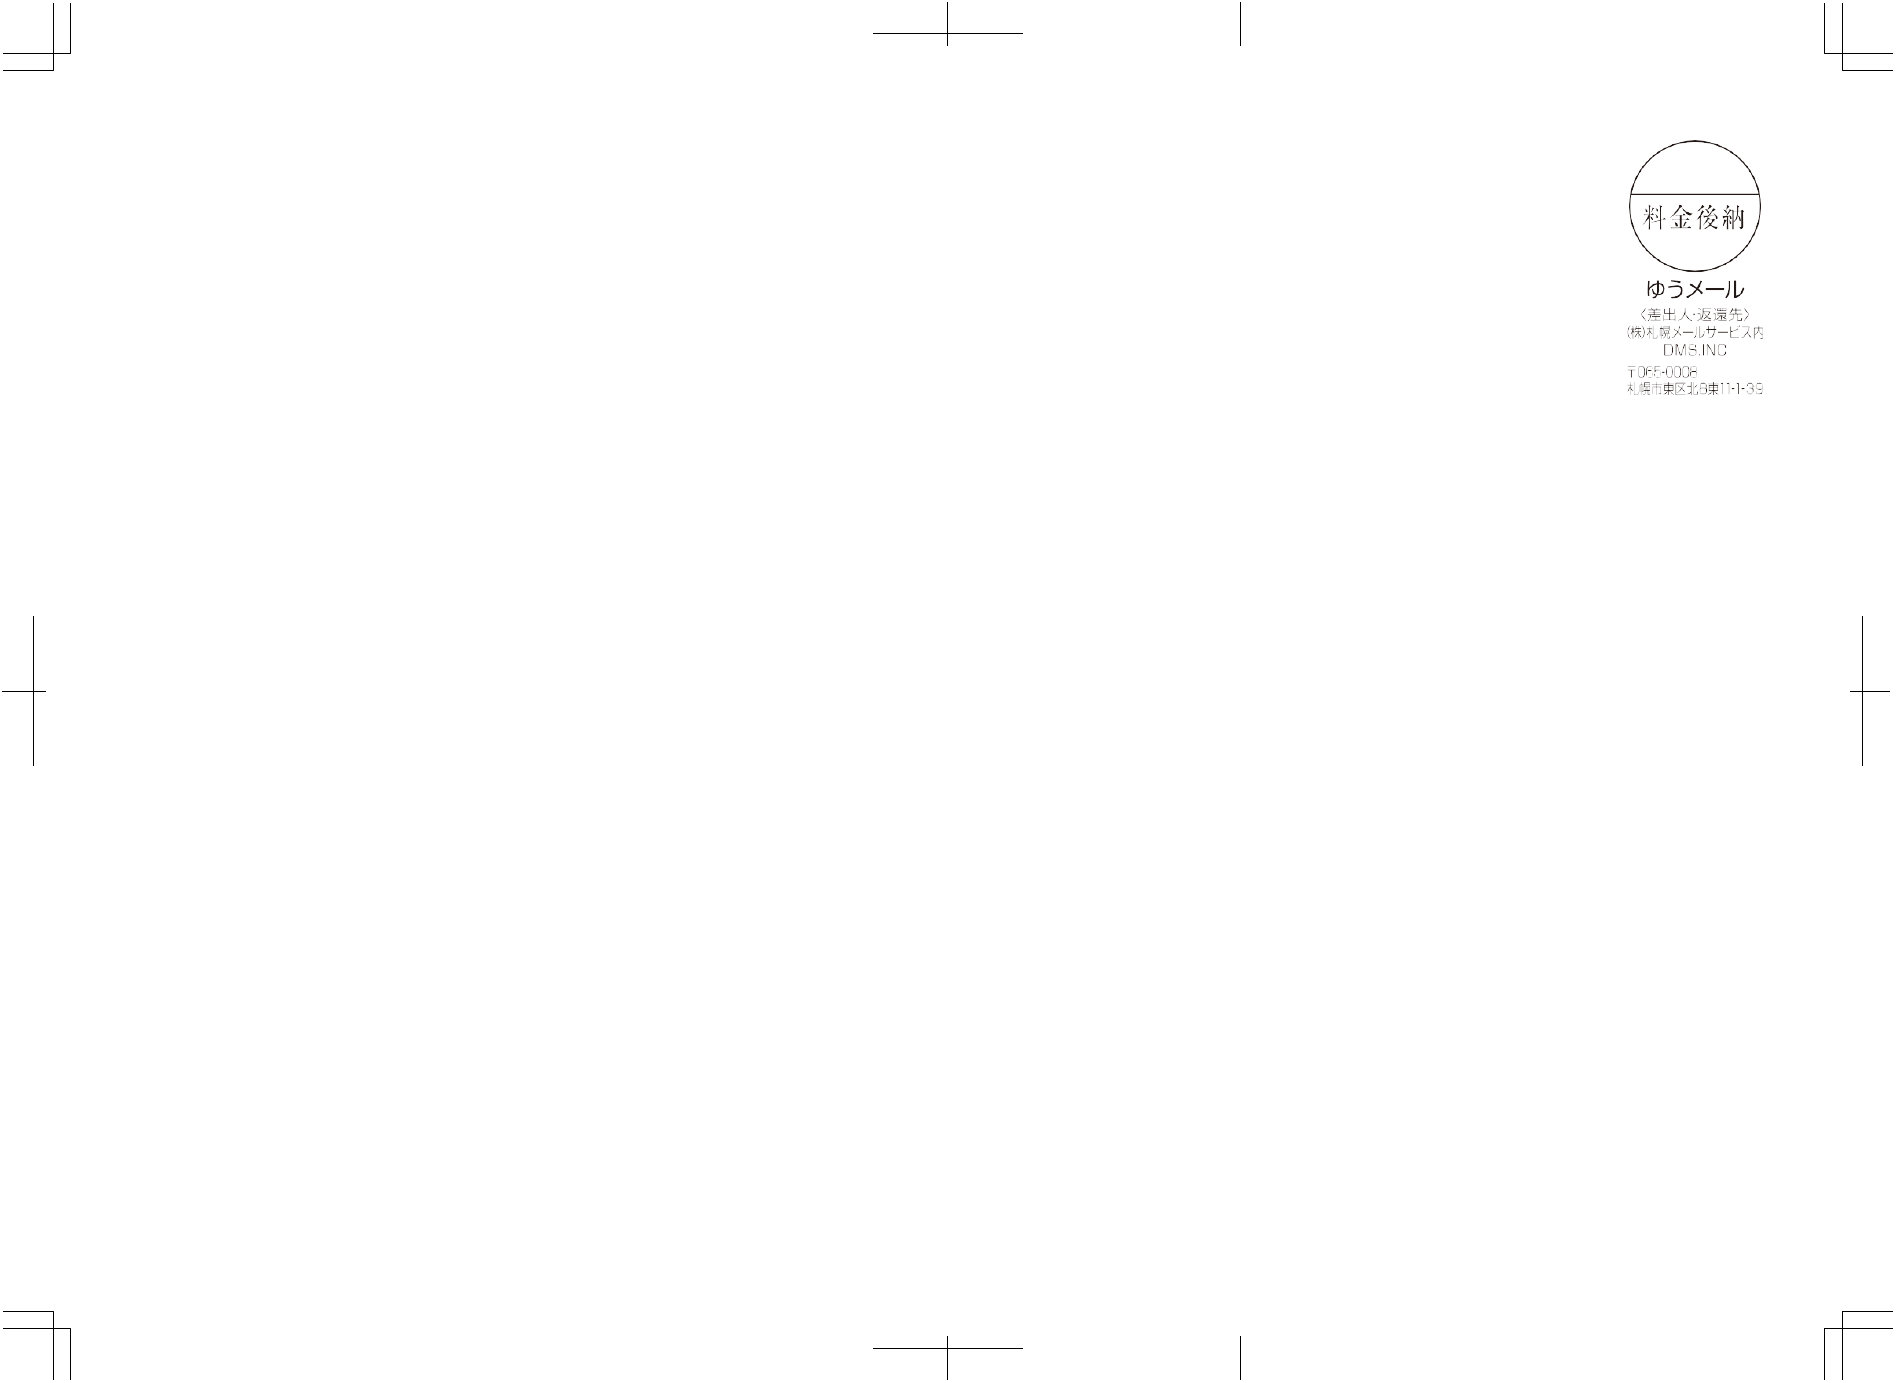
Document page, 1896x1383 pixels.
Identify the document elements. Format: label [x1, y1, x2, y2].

text_box [2, 1310, 72, 1381]
text_box [872, 2, 1023, 47]
text_box [1849, 615, 1891, 767]
text_box [2, 2, 72, 72]
text_box [1, 615, 47, 767]
text_box [1627, 140, 1763, 395]
text_box [1824, 1310, 1894, 1381]
text_box [1824, 2, 1894, 72]
